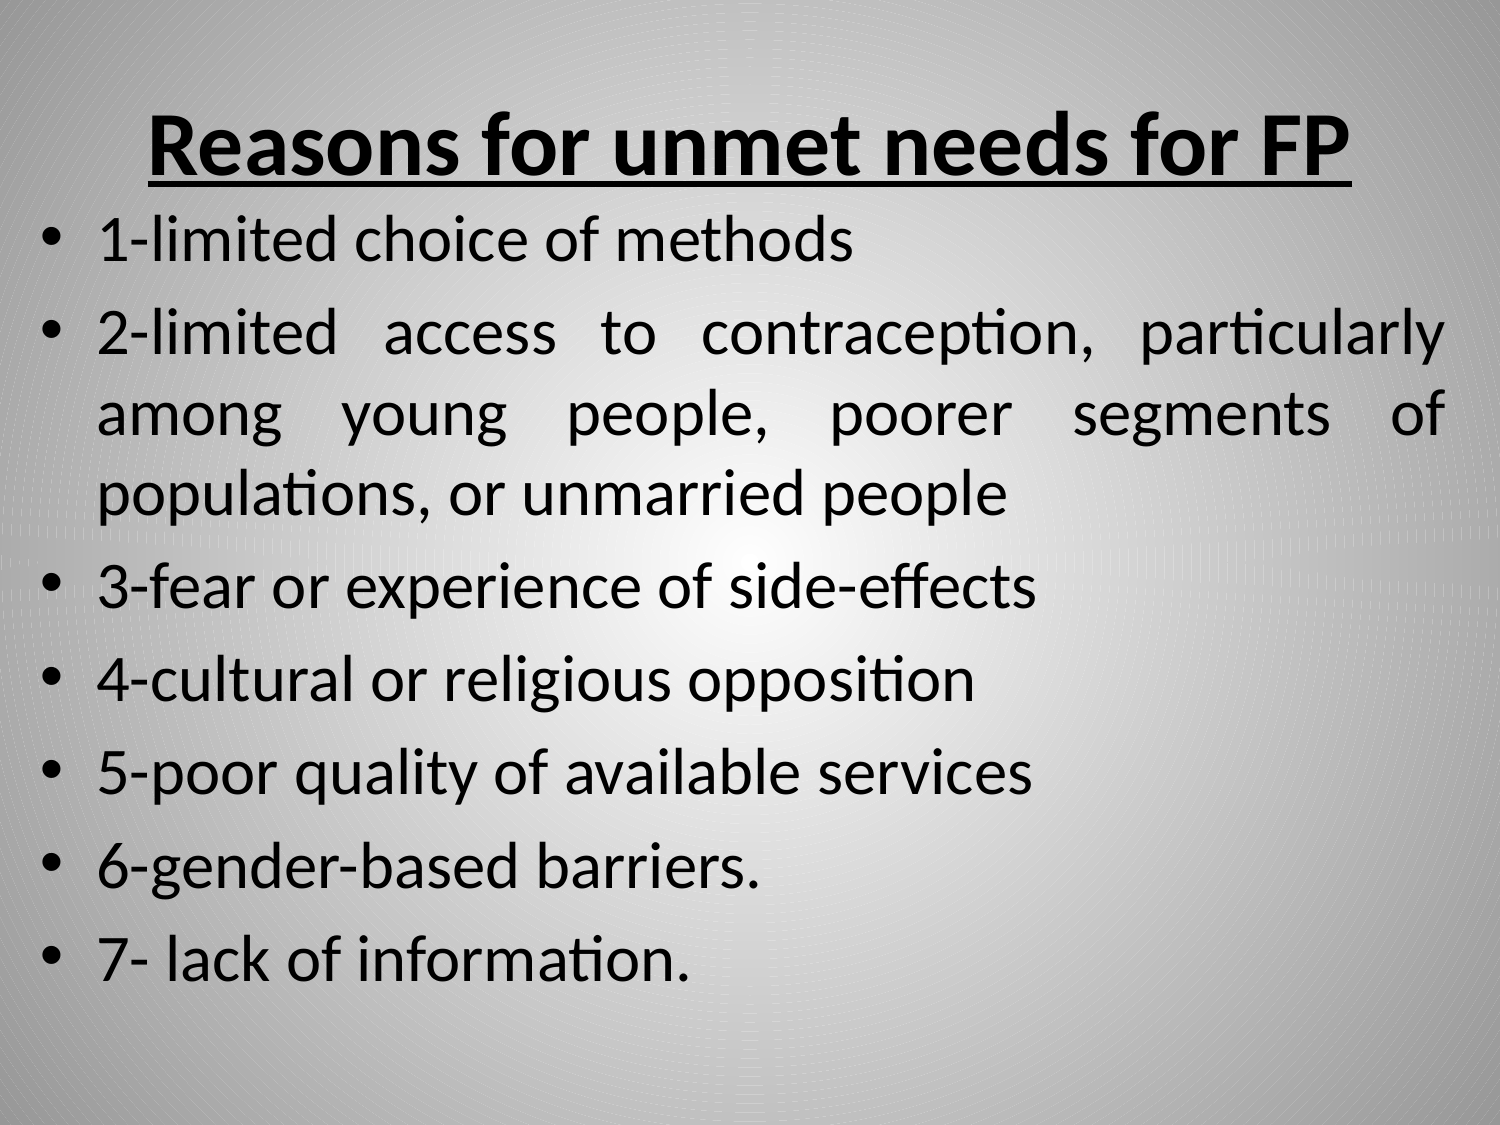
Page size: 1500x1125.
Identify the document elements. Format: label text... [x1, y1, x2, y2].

title Reasons for unmet needs for FP [75, 45, 1425, 187]
list 1-limited choice of methods 2-limited access to contraception, particularly among young people, poorer segments of populations, or unmarried people 3-fear or experience of side-effects 4-cultural or religious opposition 5-poor quality of available services 6-gender-based barriers. 7- lack of information. [24, 187, 1463, 1088]
